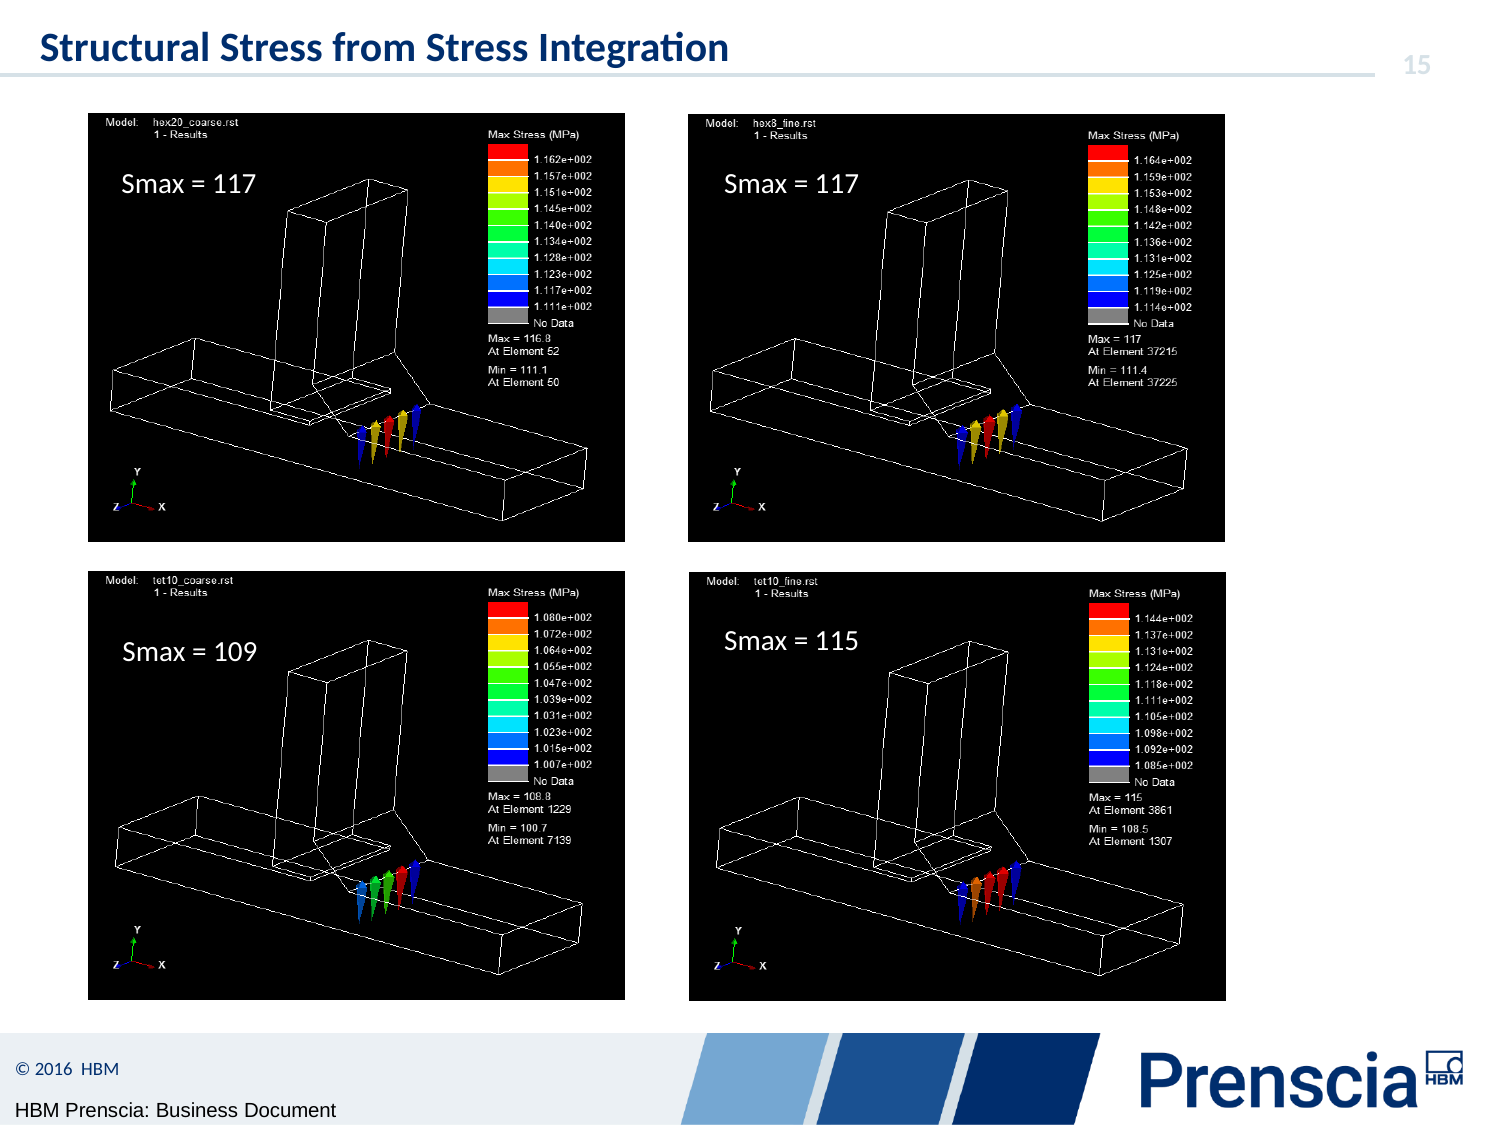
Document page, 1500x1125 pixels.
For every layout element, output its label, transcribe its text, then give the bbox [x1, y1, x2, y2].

title Structural Stress from Stress Integration [24, 12, 1375, 70]
picture [0, 1033, 1500, 1125]
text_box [88, 113, 1226, 1001]
